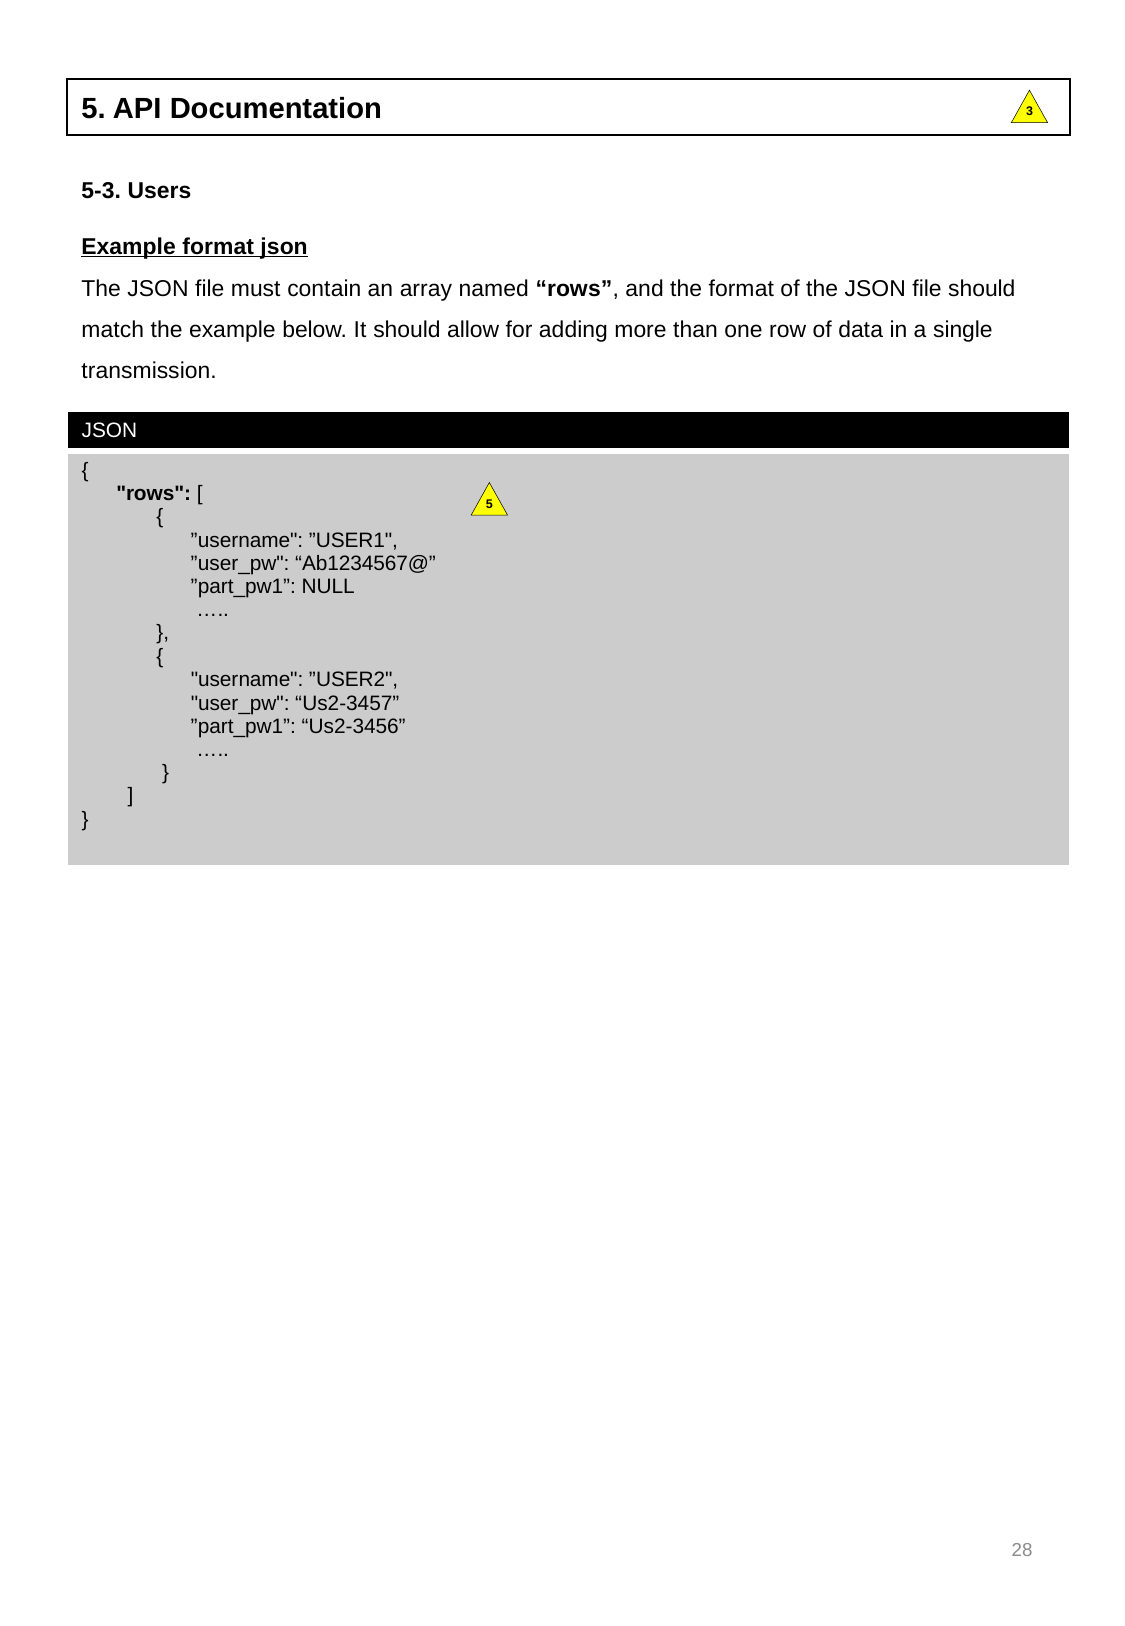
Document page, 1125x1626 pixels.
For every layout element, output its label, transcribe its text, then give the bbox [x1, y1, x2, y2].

slide_number 28 [794, 1506, 1048, 1593]
table_cell { "rows": [ { ”username": ”USER1", ”user_pw": “Ab1234567@” ”part_pw1”: NULL ….. }, { "username": ”USER2", "user_pw": “Us2-3457” ”part_pw1”: “Us2-3456” ….. } ] } [68, 454, 1069, 865]
text_box 5-3. Users [66, 168, 1071, 210]
text_box 5 [469, 480, 510, 517]
text_box 5. API Documentation [66, 78, 1071, 136]
text_box 3 [1009, 88, 1050, 124]
table_header JSON [68, 412, 1069, 448]
text_box Example format json The JSON file must contain an array named “rows”, and the format of the JSON file should match the example below. It should allow for adding more than one row of data in a single transmission. [66, 210, 1071, 391]
